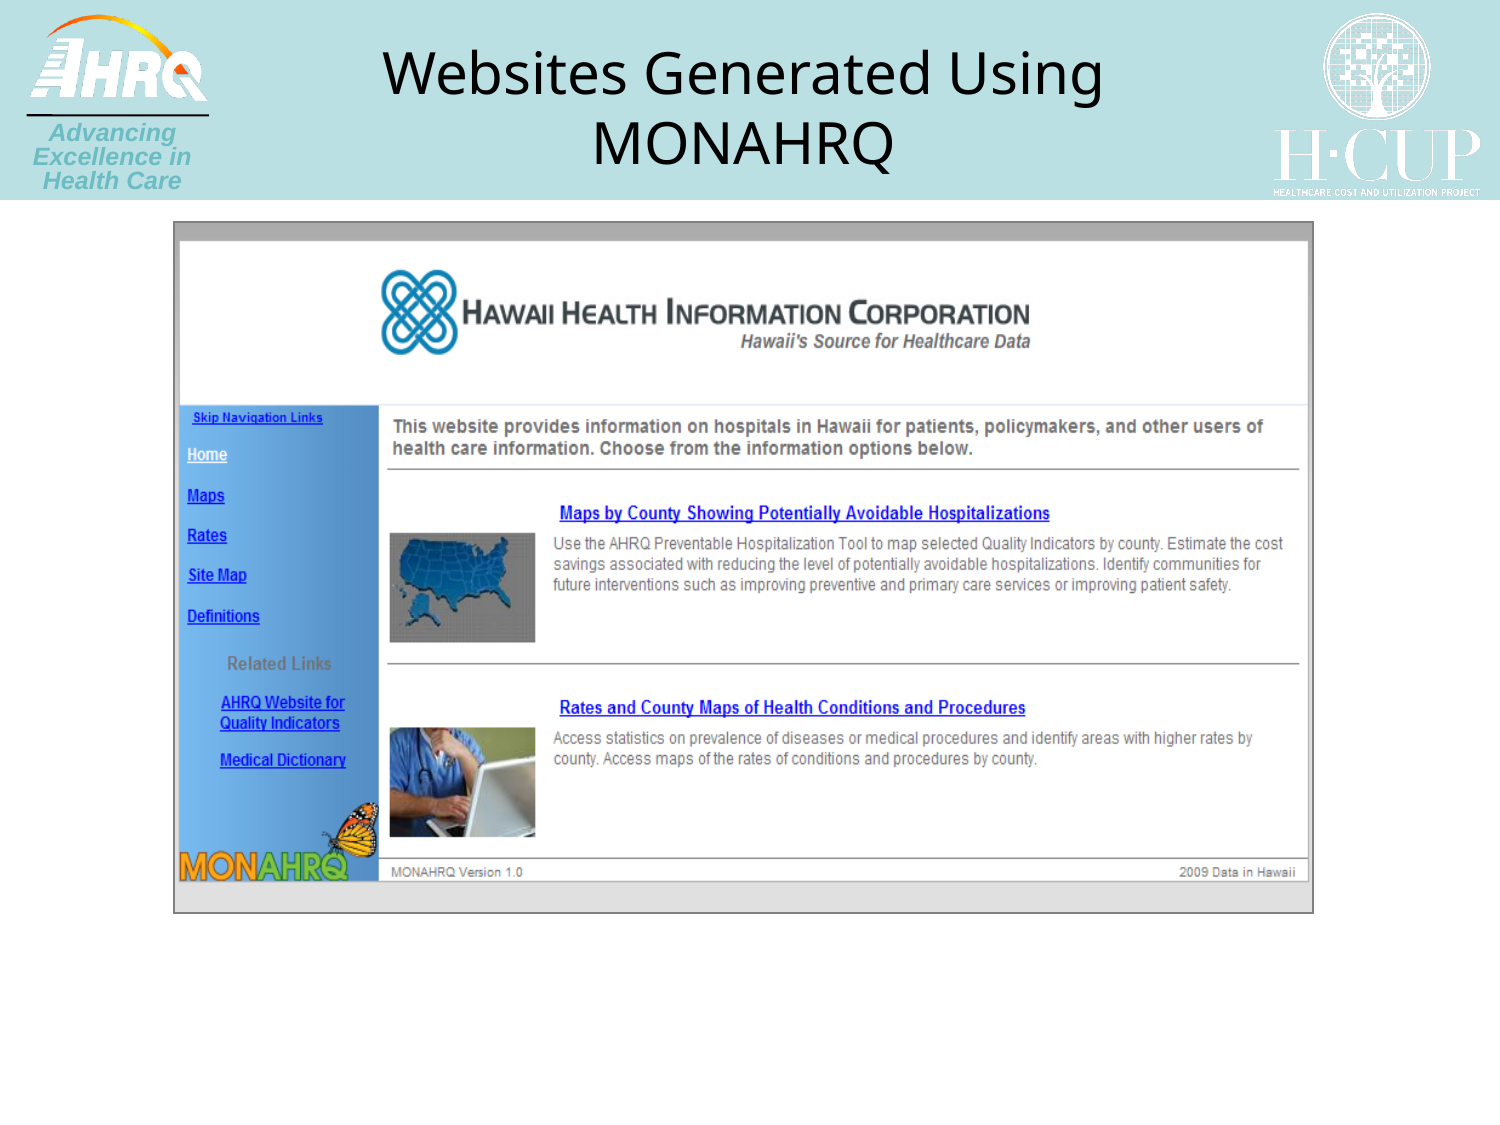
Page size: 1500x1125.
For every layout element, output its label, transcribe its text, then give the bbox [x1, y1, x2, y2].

picture [174, 222, 1313, 913]
picture [1270, 10, 1483, 199]
title Websites Generated Using MONAHRQ [249, 12, 1238, 201]
picture [26, 12, 211, 104]
